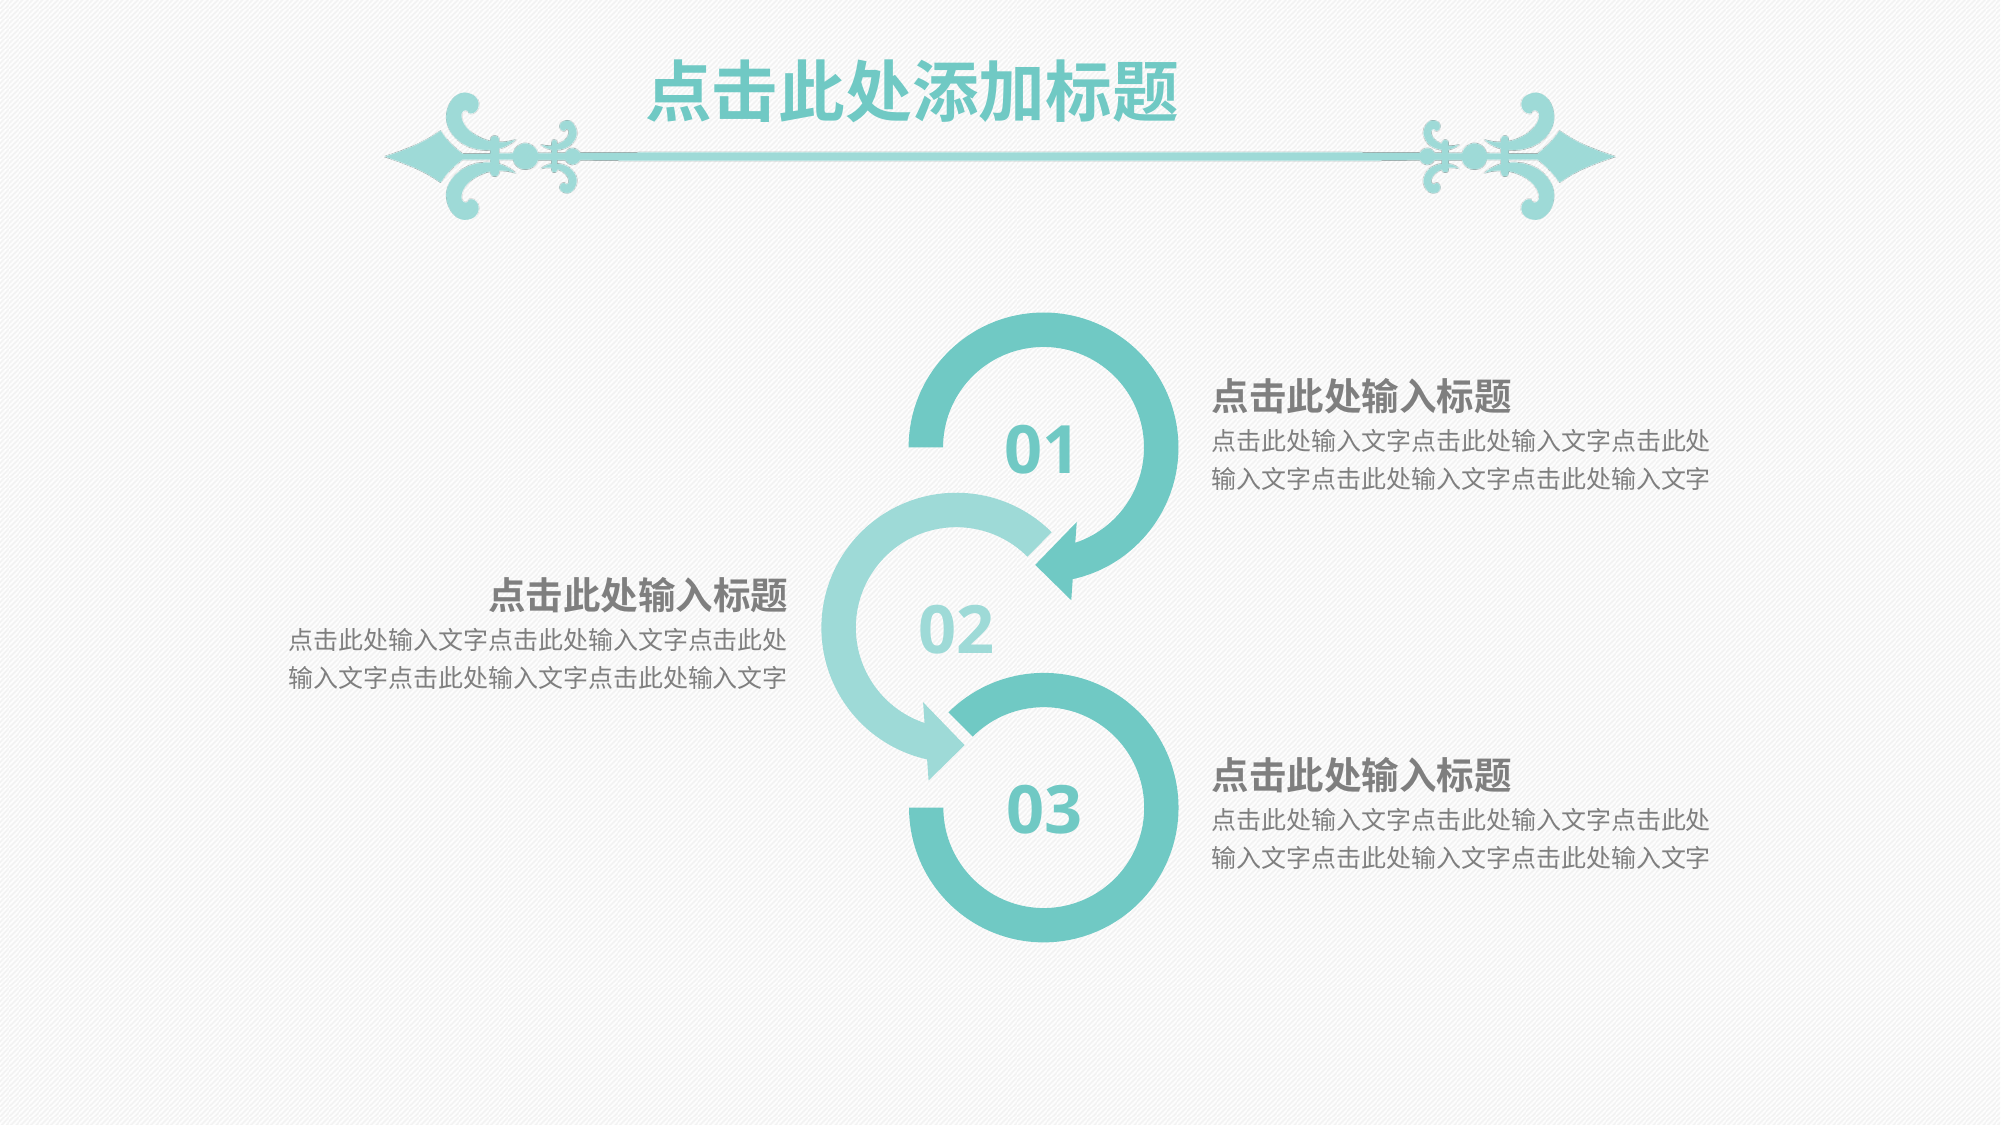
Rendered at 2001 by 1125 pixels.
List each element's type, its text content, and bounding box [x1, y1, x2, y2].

text_box 点击此处输入标题 点击此处输入文字点击此处输入文字点击此处输入文字点击此处输入文字点击此处输入文字 [1205, 354, 1737, 501]
text_box 点击此处添加标题 [630, 42, 1370, 91]
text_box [799, 290, 1201, 943]
text_box 点击此处输入标题 点击此处输入文字点击此处输入文字点击此处输入文字点击此处输入文字点击此处输入文字 [1205, 733, 1737, 880]
text_box 点击此处输入标题 点击此处输入文字点击此处输入文字点击此处输入文字点击此处输入文字点击此处输入文字 [263, 553, 794, 700]
picture [0, 0, 2001, 1125]
